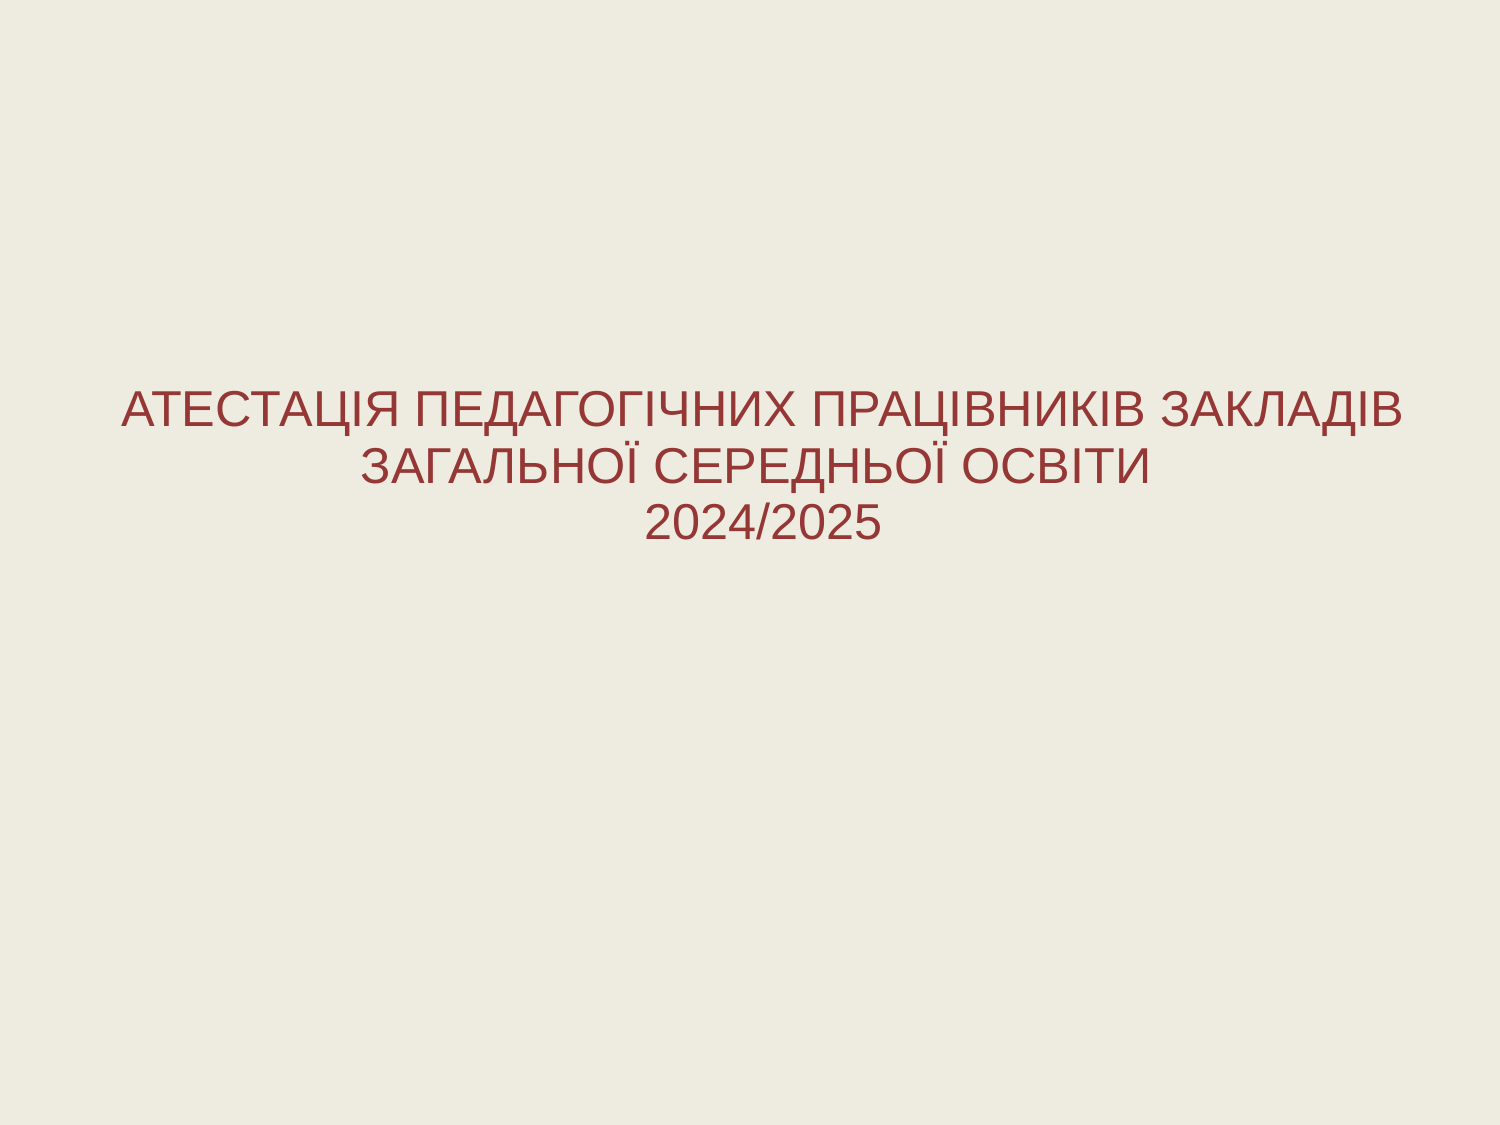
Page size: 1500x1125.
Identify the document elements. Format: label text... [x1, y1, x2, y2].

title АТЕСТАЦІЯ ПЕДАГОГІЧНИХ ПРАЦІВНИКІВ ЗАКЛАДІВ ЗАГАЛЬНОЇ СЕРЕДНЬОЇ ОСВІТИ 2024/2025 [88, 373, 1439, 561]
